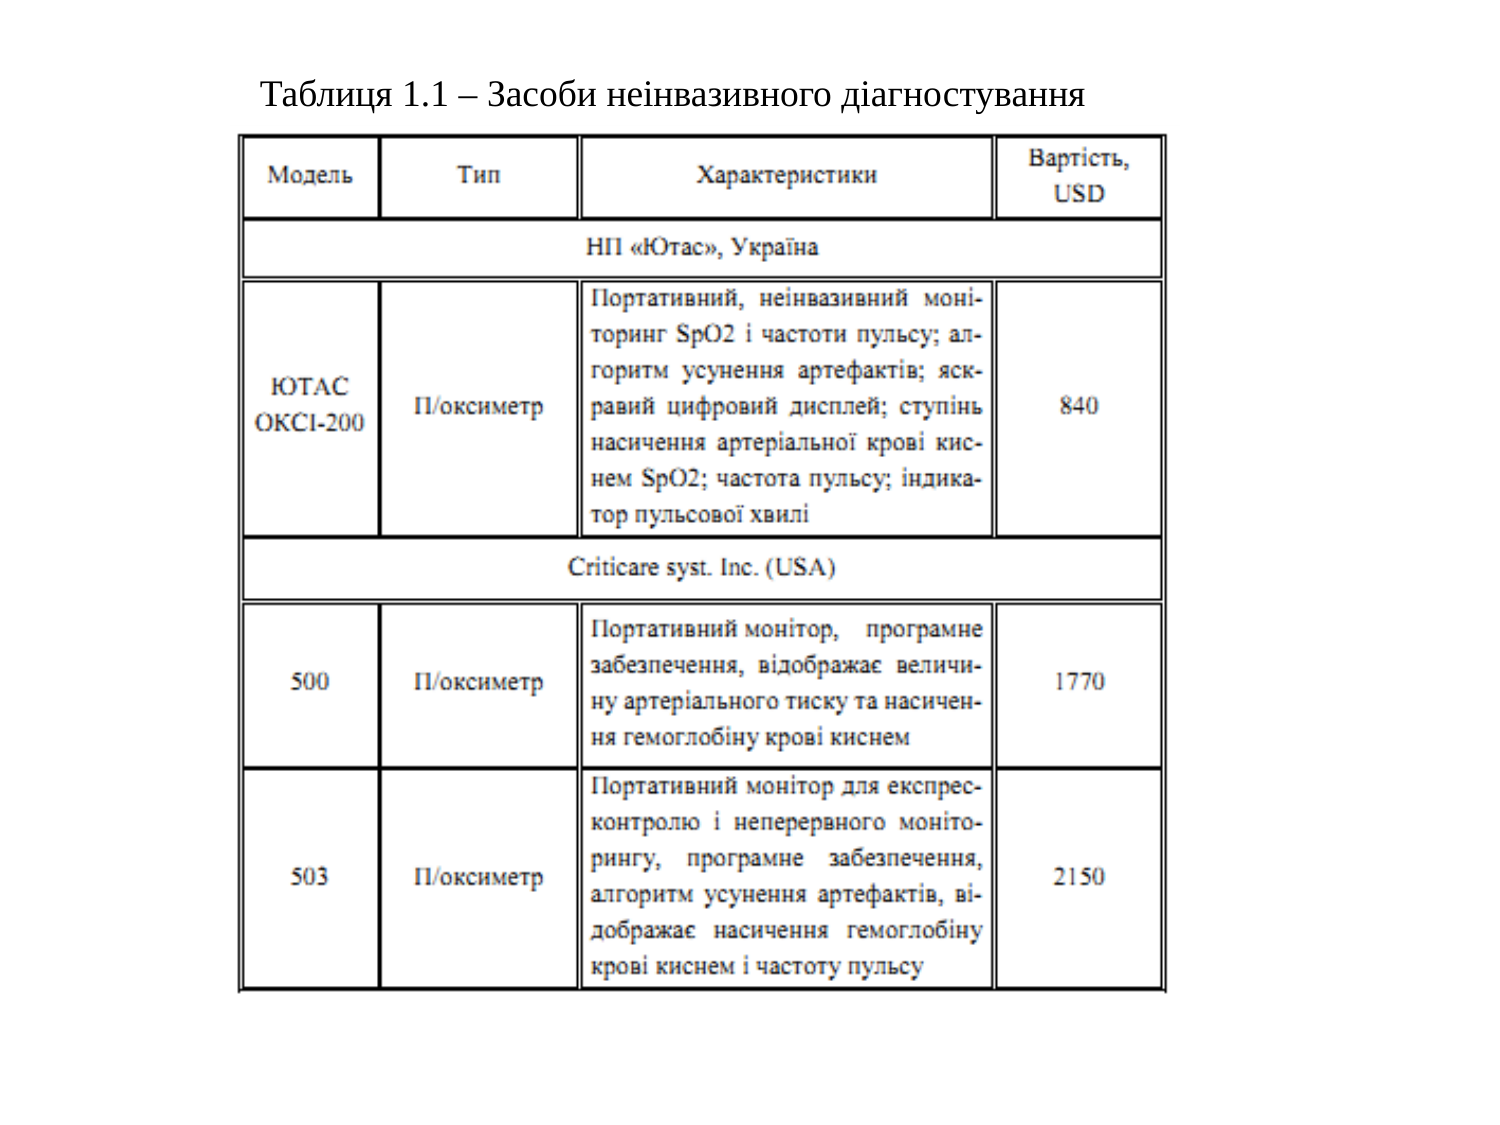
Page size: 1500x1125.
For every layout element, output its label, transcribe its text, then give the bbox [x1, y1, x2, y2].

text_box Таблиця 1.1 – Засоби неінвазивного діагностування [171, 38, 1426, 121]
picture [229, 123, 1180, 1000]
